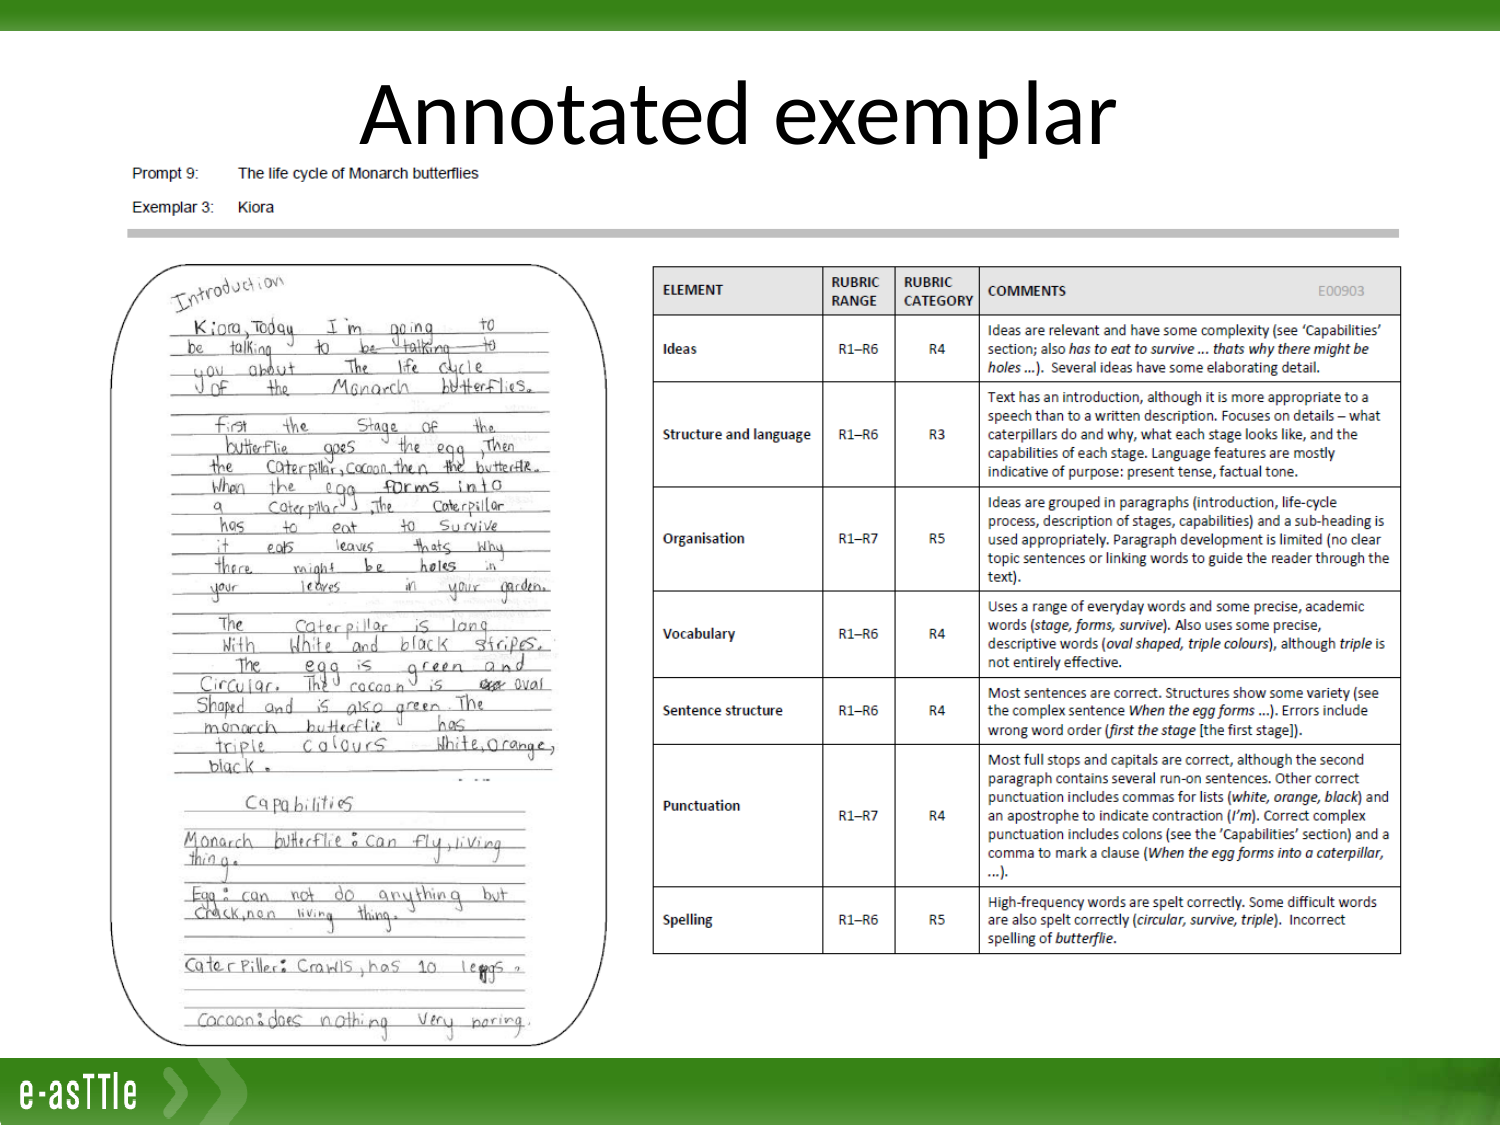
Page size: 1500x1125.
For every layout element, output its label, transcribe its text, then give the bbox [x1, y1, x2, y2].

picture [76, 160, 1411, 1055]
picture [0, 0, 1500, 31]
picture [0, 1058, 1500, 1125]
text_box Annotated exemplar [74, 45, 1425, 233]
